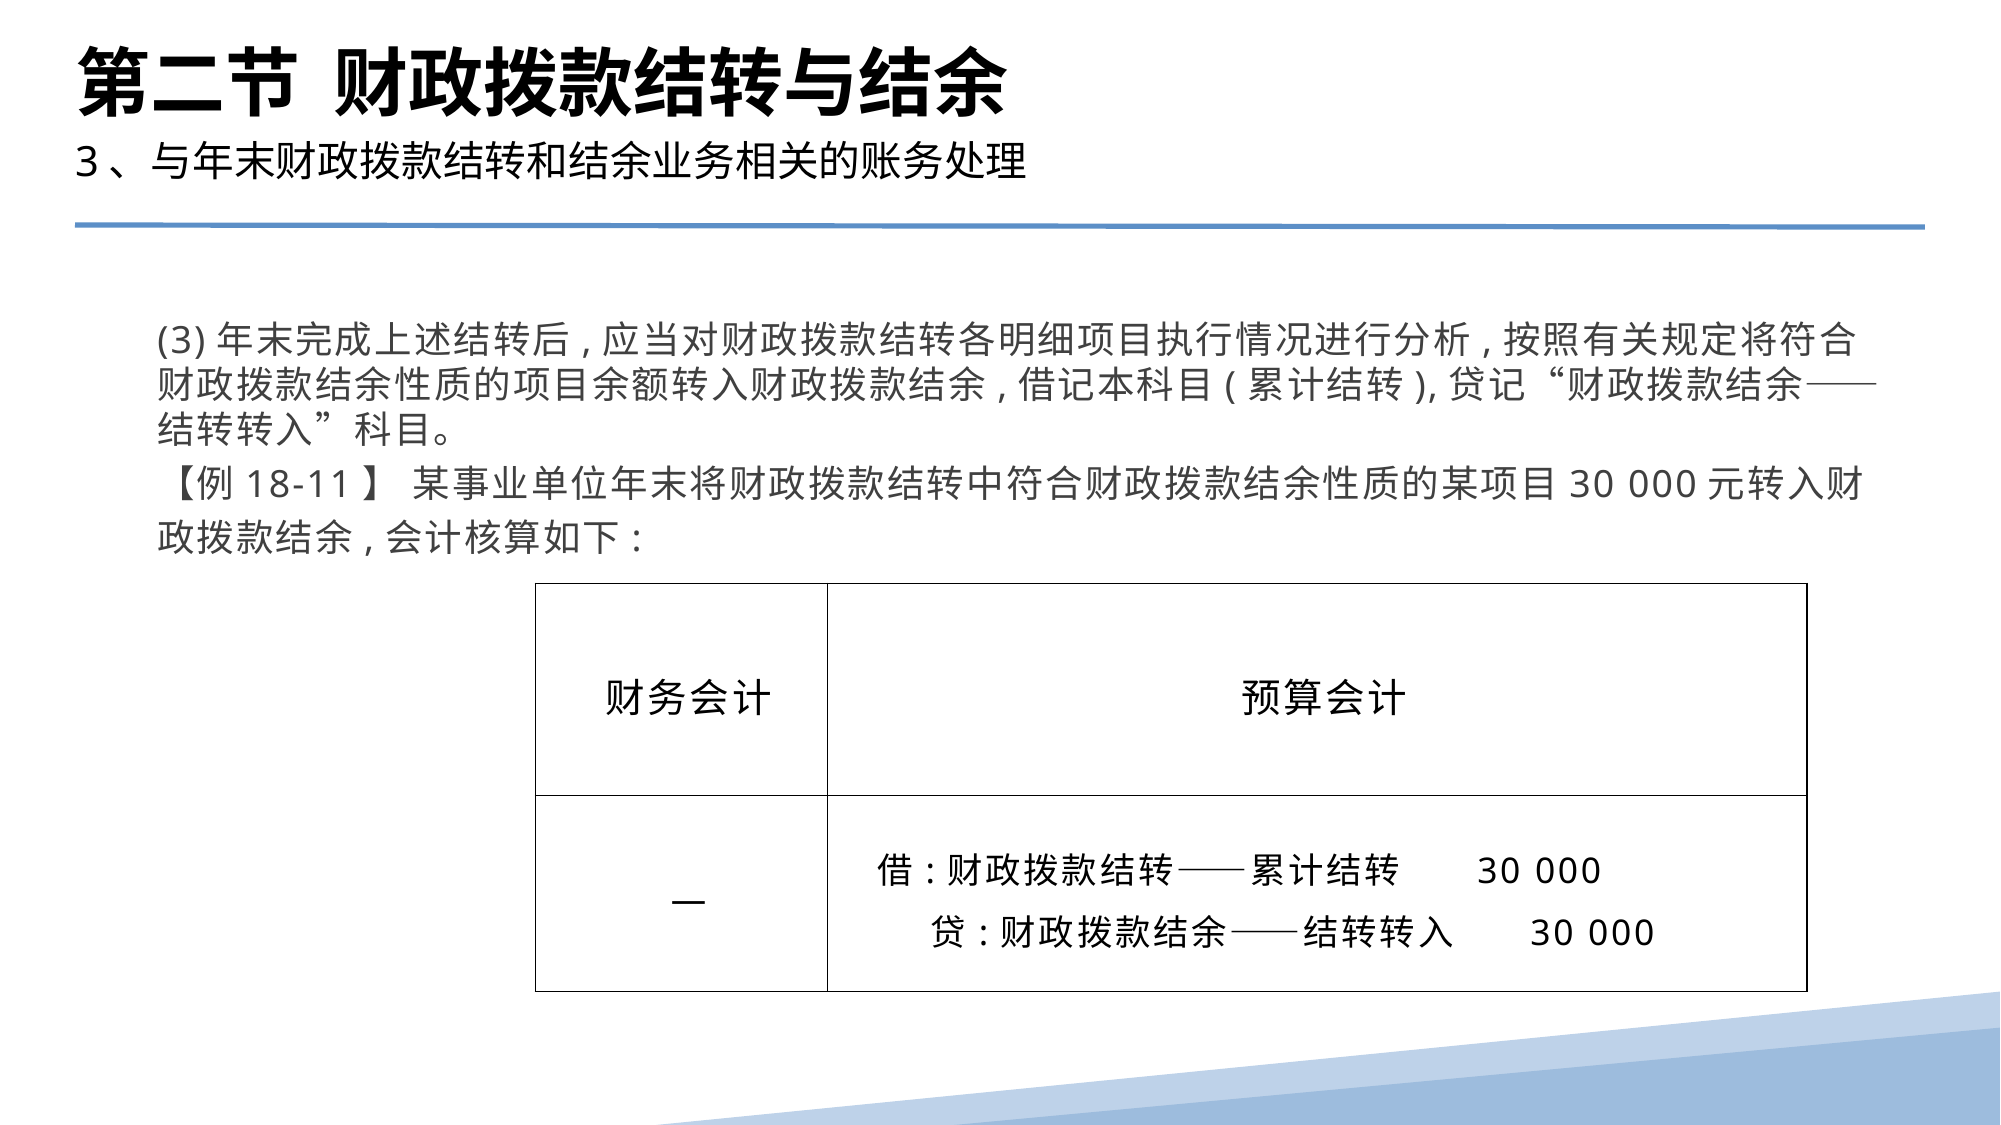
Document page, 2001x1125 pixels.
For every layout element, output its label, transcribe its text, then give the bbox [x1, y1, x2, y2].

table_cell 借:财政拨款结转——累计结转 30 000 贷:财政拨款结余——结转转入 30 000 [828, 796, 1806, 991]
text_box 第二节 财政拨款结转与结余 [75, 24, 1925, 124]
table_cell — [536, 796, 827, 991]
table_header 财务会计 [536, 584, 827, 795]
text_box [656, 991, 2000, 1125]
text_box 3、与年末财政拨款结转和结余业务相关的账务处理 [75, 124, 1925, 200]
text_box (3)年末完成上述结转后,应当对财政拨款结转各明细项目执行情况进行分析,按照有关规定将符合财政拨款结余性质的项目余额转入财政拨款结余,借记本科目(累计结转),贷记“财政拨款结余——结转转入”科目。 【例18-11】 某事业单位年末将财政拨款结转中符合财政拨款结余性质的某项目30 000元转入财政拨款结余,会计核算如下: [146, 249, 1897, 626]
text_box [74, 224, 1925, 228]
table_header 预算会计 [828, 584, 1806, 795]
